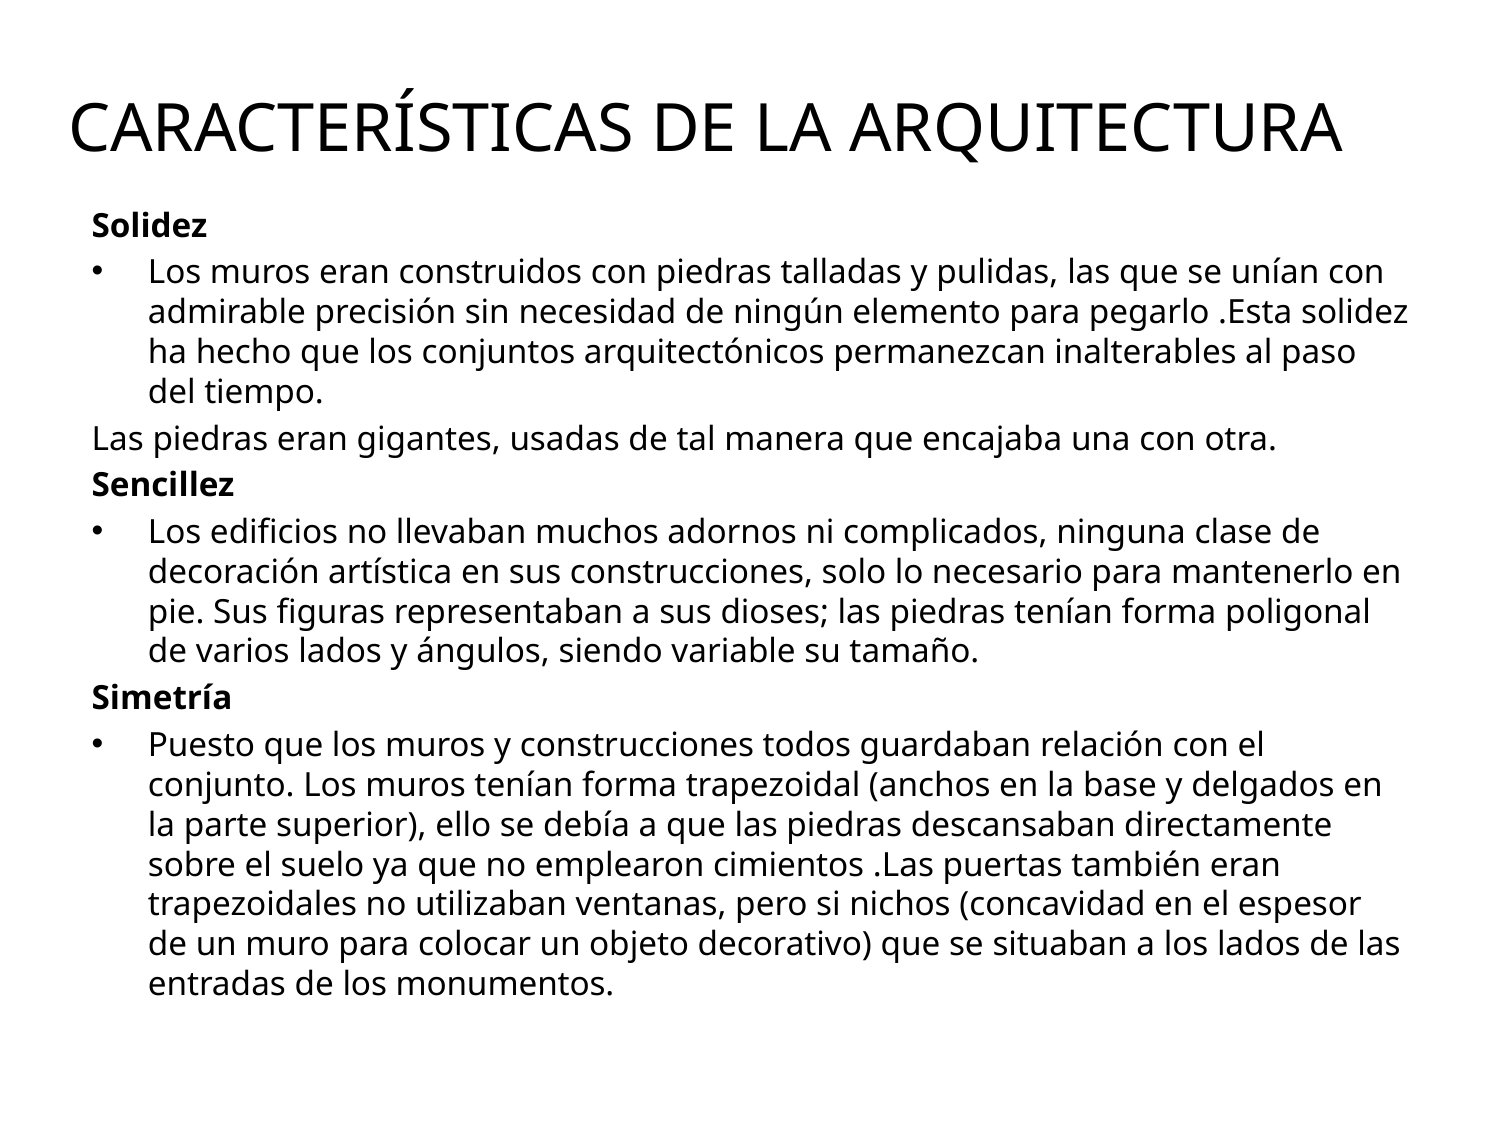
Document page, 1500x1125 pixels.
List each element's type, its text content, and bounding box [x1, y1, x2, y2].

list Solidez Los muros eran construidos con piedras talladas y pulidas, las que se unían con admirable precisión sin necesidad de ningún elemento para pegarlo .Esta solidez ha hecho que los conjuntos arquitectónicos permanezcan inalterables al paso del tiempo. Las piedras eran gigantes, usadas de tal manera que encajaba una con otra. Sencillez Los edificios no llevaban muchos adornos ni complicados, ninguna clase de decoración artística en sus construcciones, solo lo necesario para mantenerlo en pie. Sus figuras representaban a sus dioses; las piedras tenían forma poligonal de varios lados y ángulos, siendo variable su tamaño. Simetría Puesto que los muros y construcciones todos guardaban relación con el conjunto. Los muros tenían forma trapezoidal (anchos en la base y delgados en la parte superior), ello se debía a que las piedras descansaban directamente sobre el suelo ya que no emplearon cimientos .Las puertas también eran trapezoidales no utilizaban ventanas, pero si nichos (concavidad en el espesor de un muro para colocar un objeto decorativo) que se situaban a los lados de las entradas de los monumentos. [76, 196, 1427, 939]
title CARACTERÍSTICAS DE LA ARQUITECTURA [53, 30, 1404, 219]
